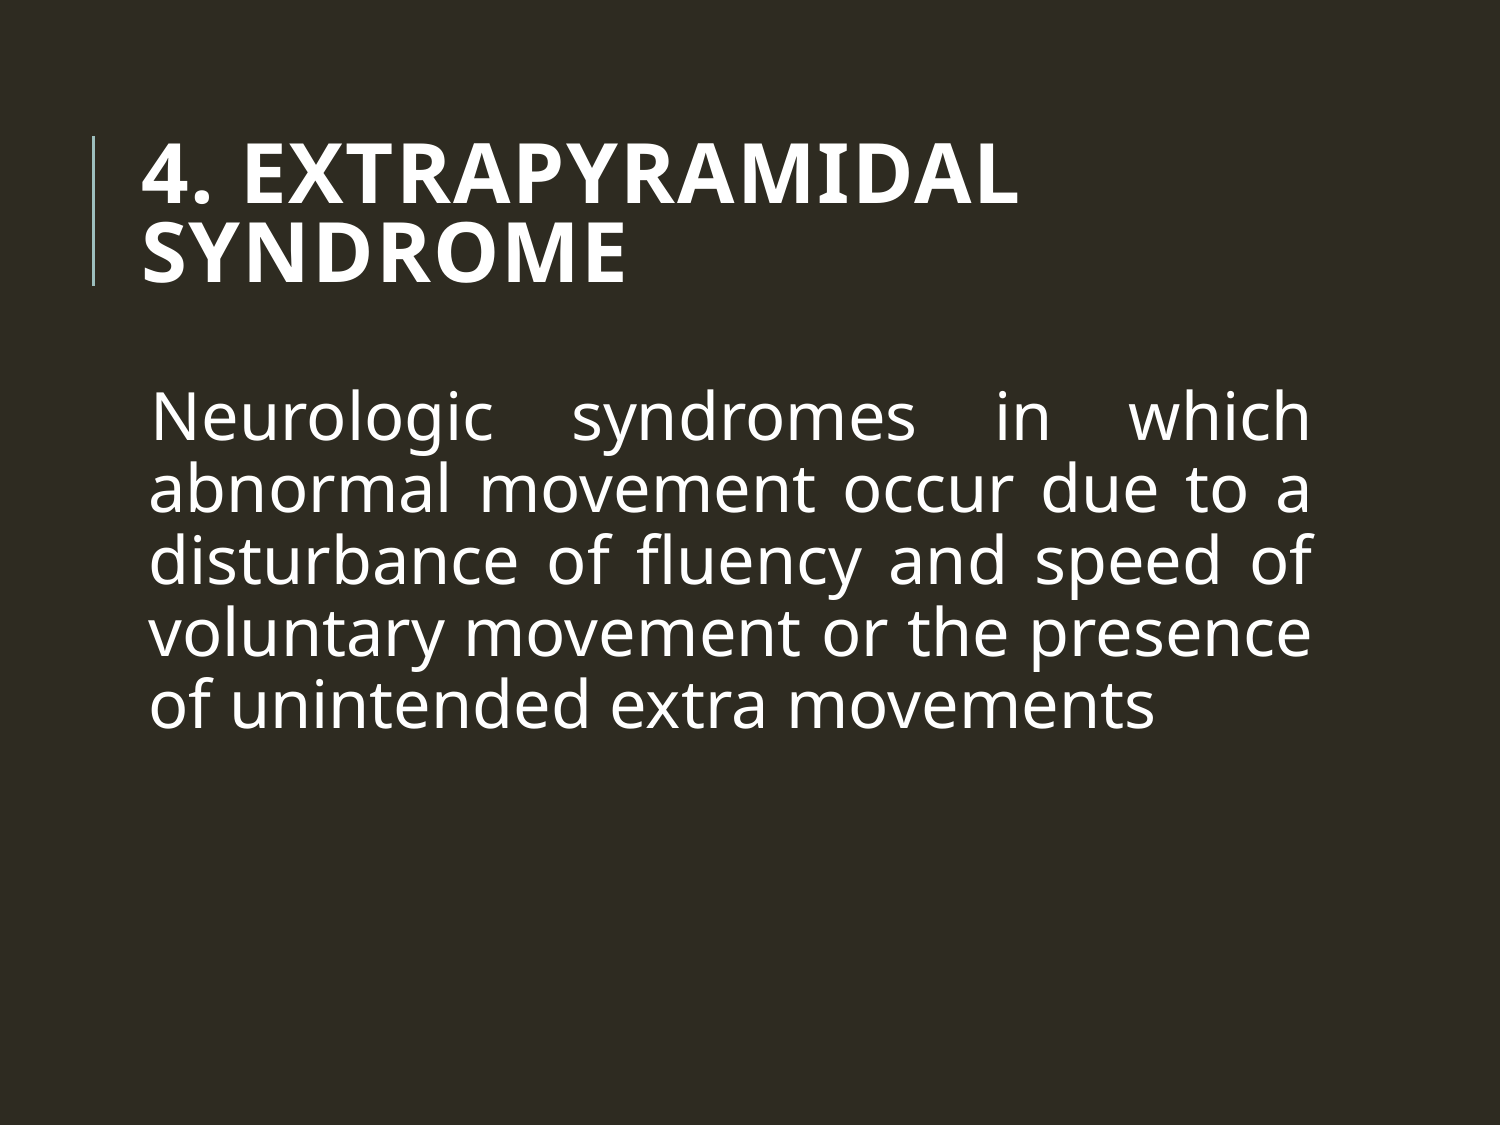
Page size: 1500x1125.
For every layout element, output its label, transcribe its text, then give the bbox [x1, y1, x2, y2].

list Neurologic syndromes in which abnormal movement occur due to a disturbance of fluency and speed of voluntary movement or the presence of unintended extra movements [126, 375, 1322, 1035]
title 4. Extrapyramidal Syndrome [126, 96, 1322, 342]
